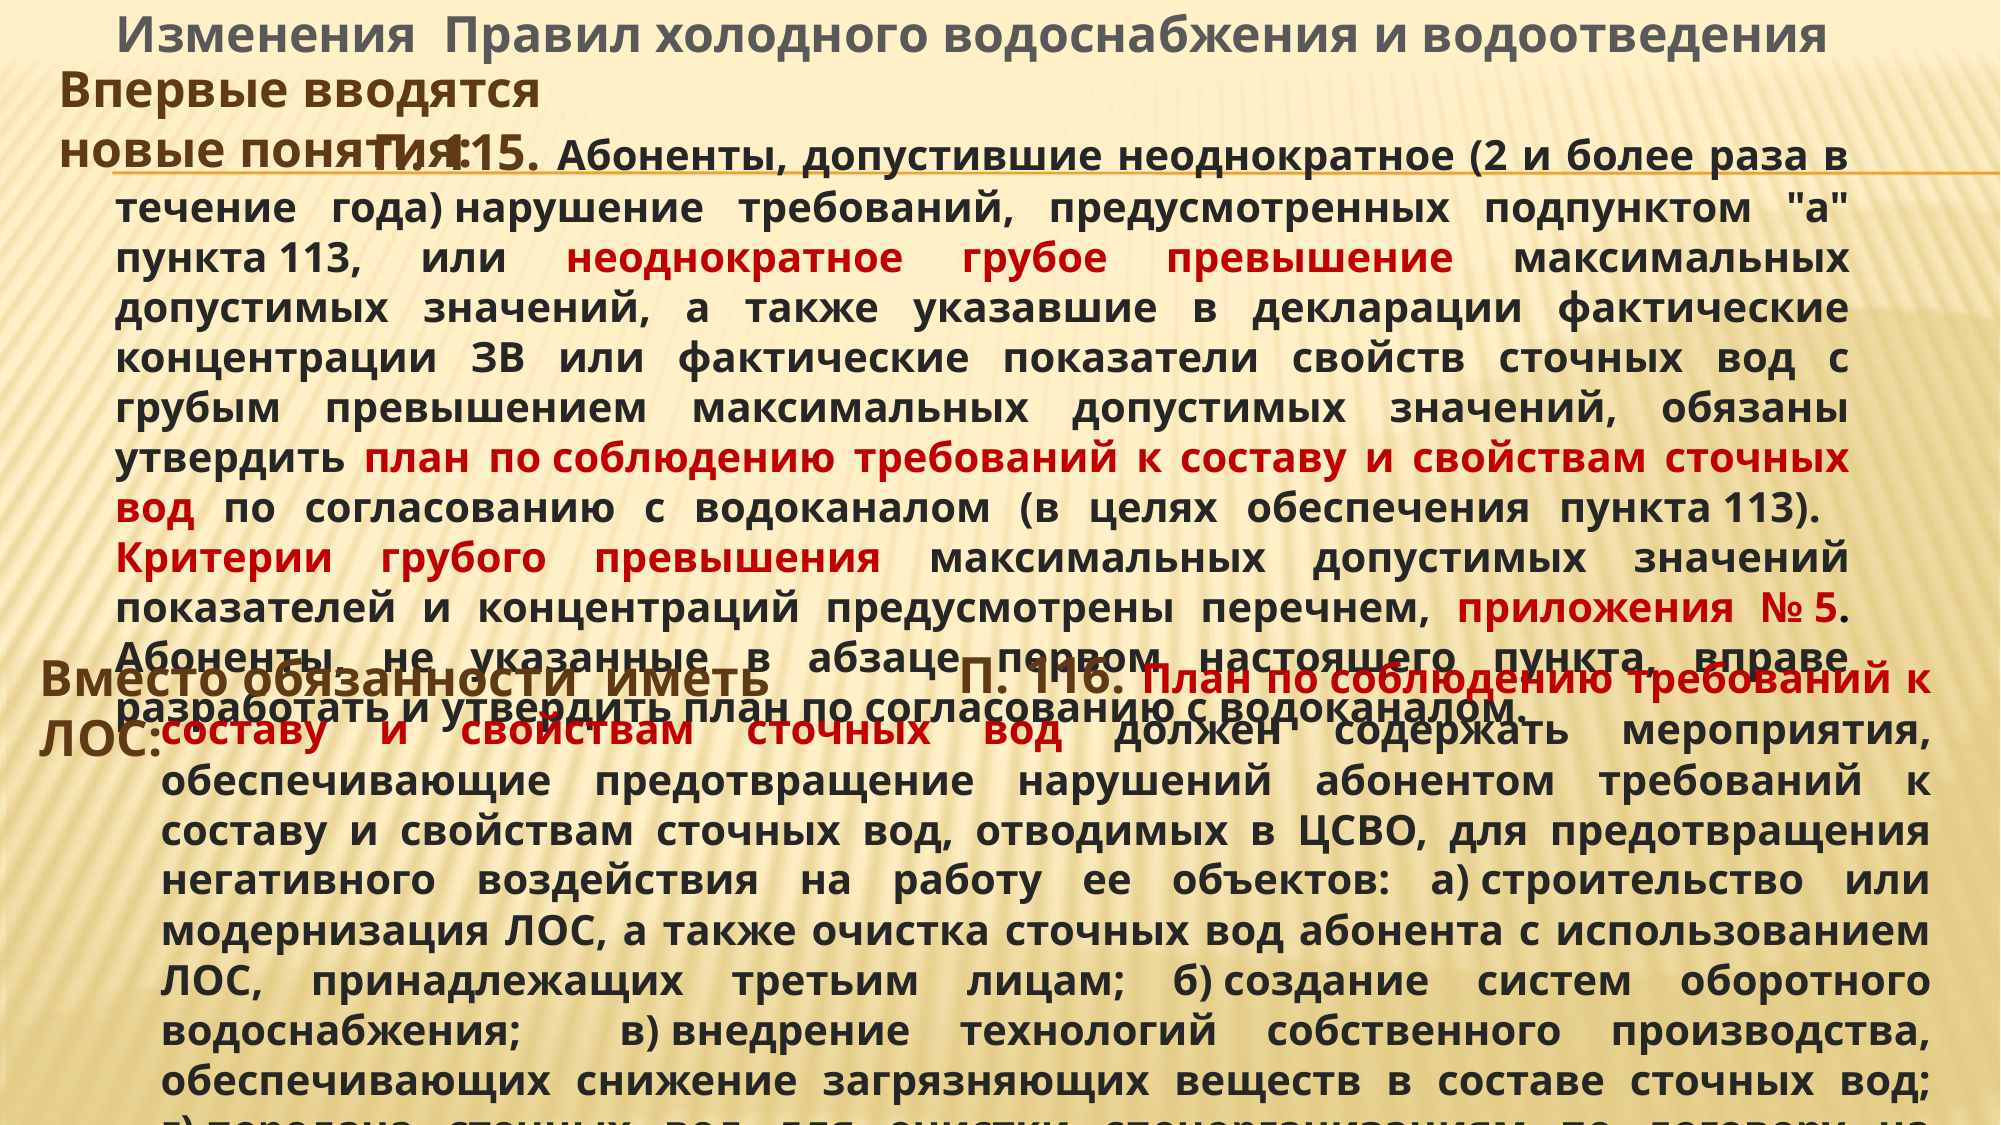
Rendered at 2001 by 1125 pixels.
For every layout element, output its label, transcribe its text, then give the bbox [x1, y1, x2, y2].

text_box П. 115. Абоненты, допустившие неоднократное (2 и более раза в течение года) нарушение требований, предусмотренных подпунктом "а" пункта 113, или неоднократное грубое превышение максимальных допустимых значений, а также указавшие в декларации фактические концентрации ЗВ или фактические показатели свойств сточных вод с грубым превышением максимальных допустимых значений, обязаны утвердить план по соблюдению требований к составу и свойствам сточных вод по согласованию с водоканалом (в целях обеспечения пункта 113). Критерии грубого превышения максимальных допустимых значений показателей и концентраций предусмотрены перечнем, приложения № 5. Абоненты, не указанные в абзаце первом настоящего пункта, вправе разработать и утвердить план по согласованию с водоканалом. [98, 111, 1867, 638]
text_box Изменения Правил холодного водоснабжения и водоотведения [100, 0, 1846, 71]
text_box Впервые вводятся новые понятия: [43, 50, 638, 186]
text_box Вместо обязанности иметь ЛОС: [24, 638, 831, 774]
text_box П. 116. План по соблюдению требований к составу и свойствам сточных вод должен содержать мероприятия, обеспечивающие предотвращение нарушений абонентом требований к составу и свойствам сточных вод, отводимых в ЦСВО, для предотвращения негативного воздействия на работу ее объектов: а) строительство или модернизация ЛОС, а также очистка сточных вод абонента с использованием ЛОС, принадлежащих третьим лицам; б) создание систем оборотного водоснабжения; в) внедрение технологий собственного производства, обеспечивающих снижение загрязняющих веществ в составе сточных вод; г) передача сточных вод для очистки спецорганизациям по договору на очистку сточных вод; д) заключения договора, предусмотренного пунктом 114 настоящих Правил. [143, 634, 1949, 1125]
